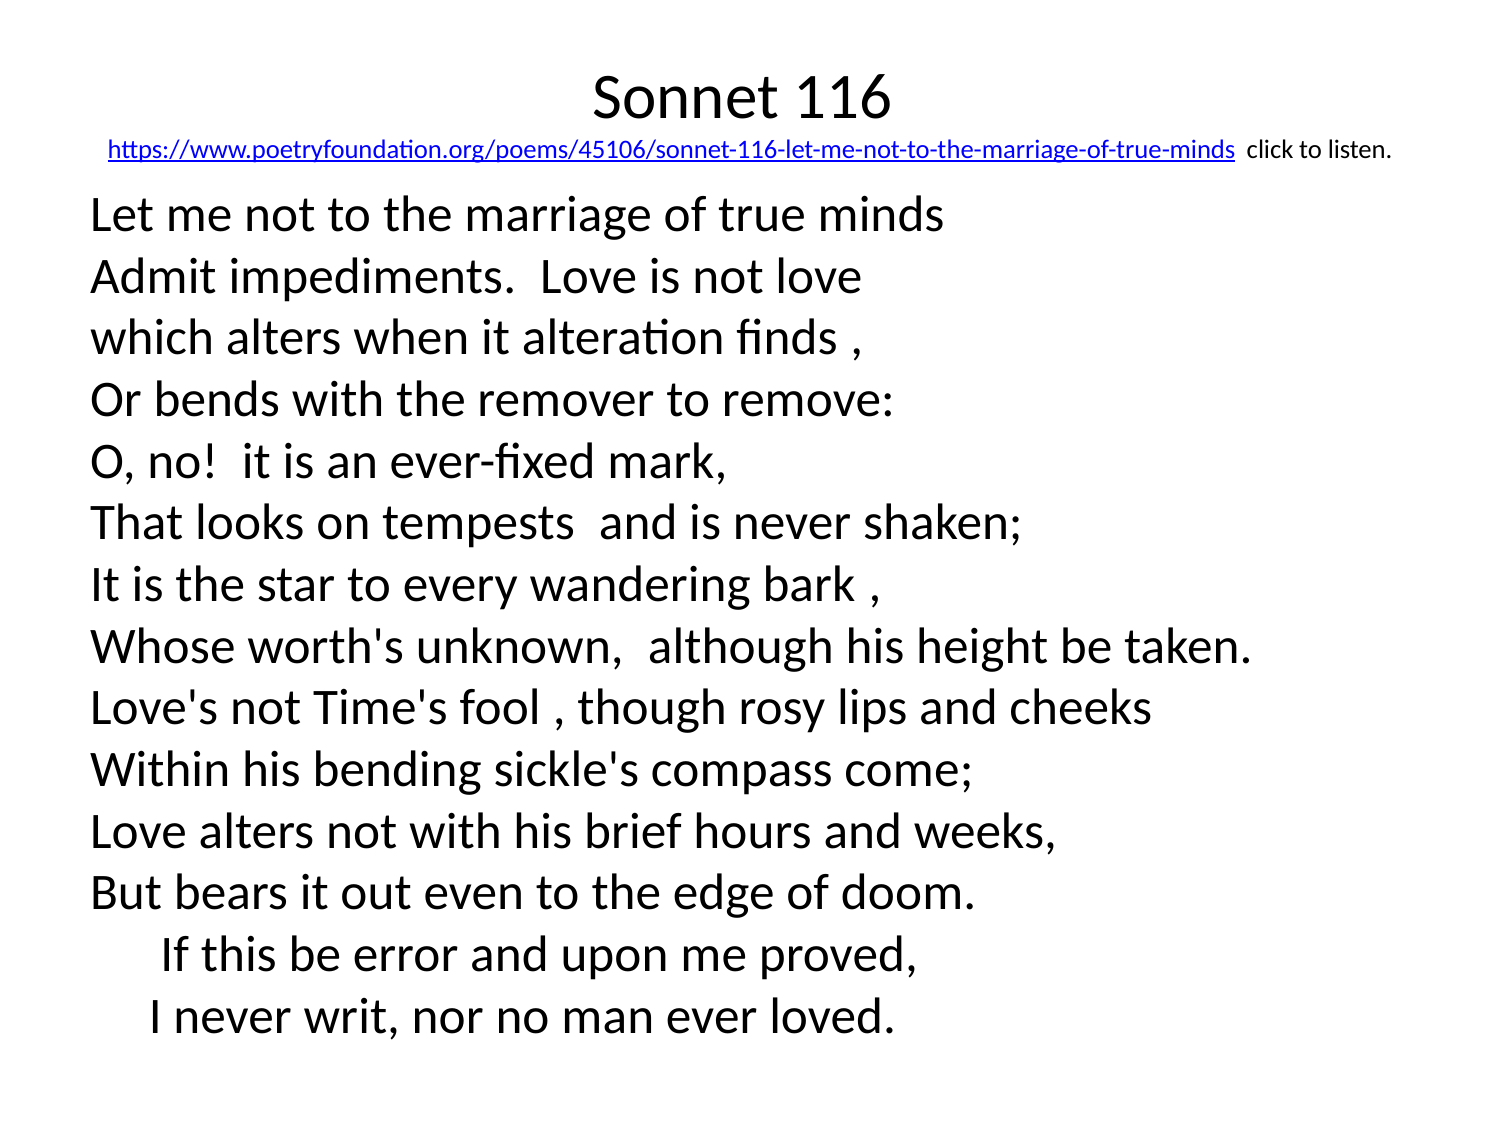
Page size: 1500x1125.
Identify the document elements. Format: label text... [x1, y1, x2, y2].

list Let me not to the marriage of true minds Admit impediments. Love is not love which alters when it alteration finds , Or bends with the remover to remove: O, no! it is an ever-fixed mark, That looks on tempests and is never shaken; It is the star to every wandering bark , Whose worth's unknown, although his height be taken. Love's not Time's fool , though rosy lips and cheeks Within his bending sickle's compass come; Love alters not with his brief hours and weeks, But bears it out even to the edge of doom. If this be error and upon me proved, I never writ, nor no man ever loved. [75, 172, 1425, 1125]
title Sonnet 116 https://www.poetryfoundation.org/poems/45106/sonnet-116-let-me-not-to-the-marriage-of-true-minds click to listen. [75, 45, 1425, 172]
